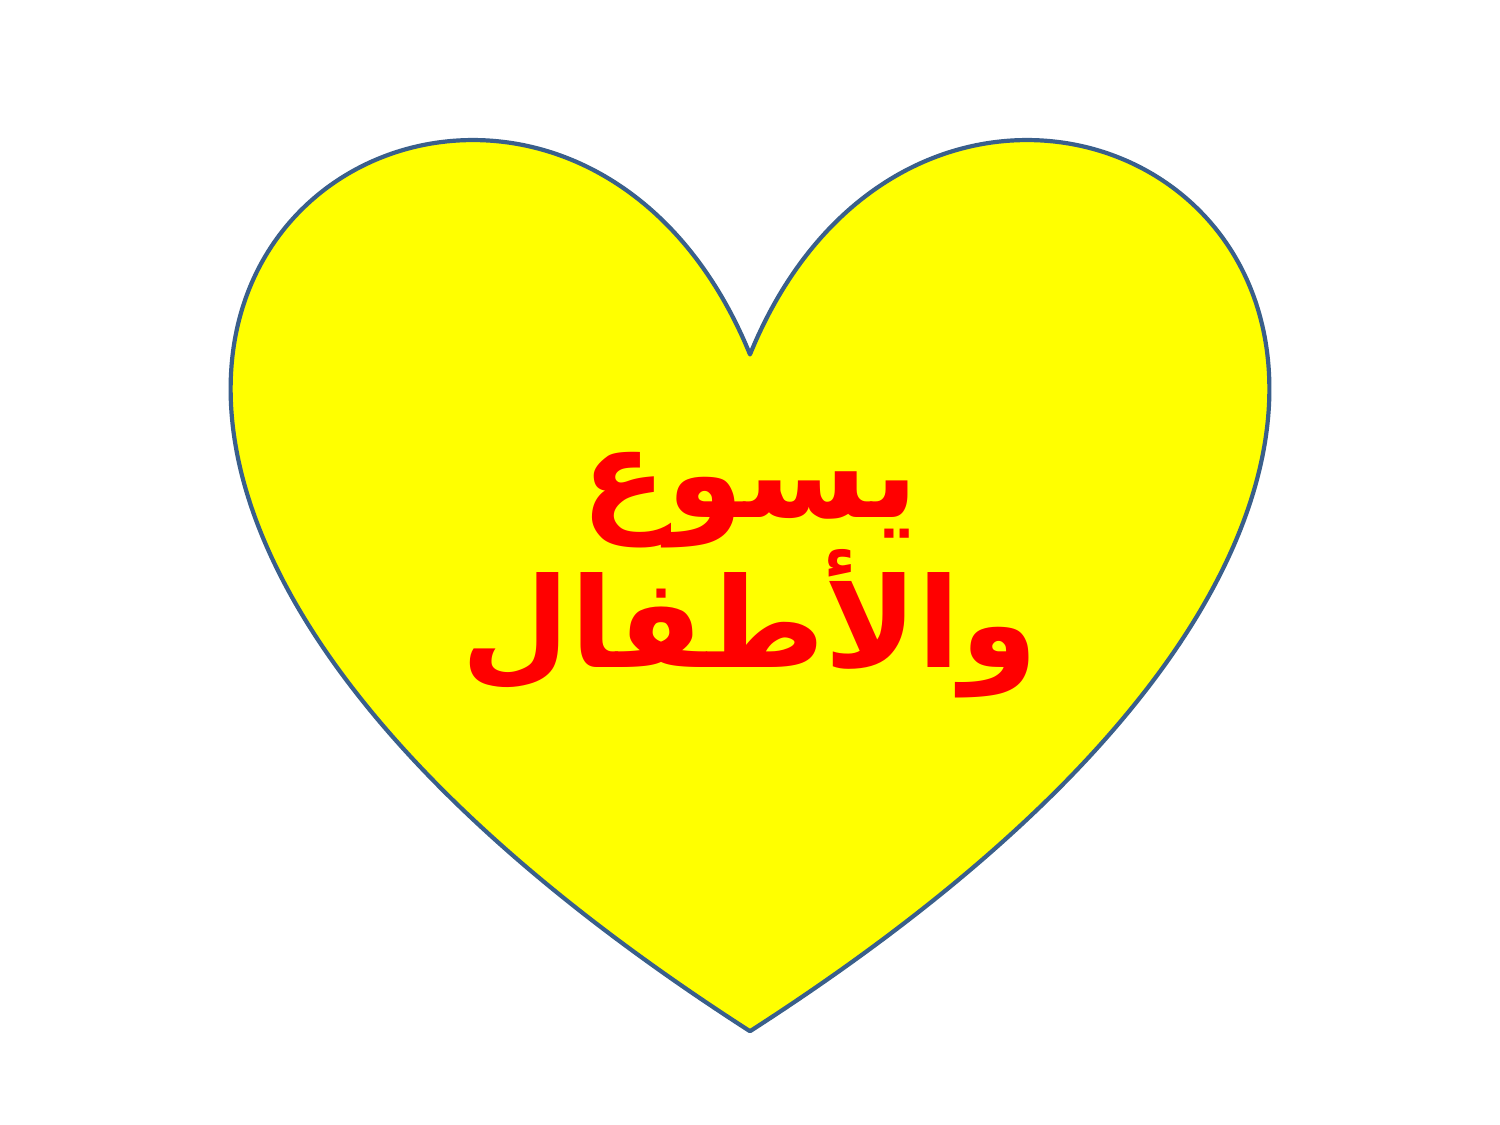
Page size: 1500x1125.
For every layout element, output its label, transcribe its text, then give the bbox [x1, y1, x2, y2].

text_box يسوع والأطفال [228, 137, 1272, 1033]
